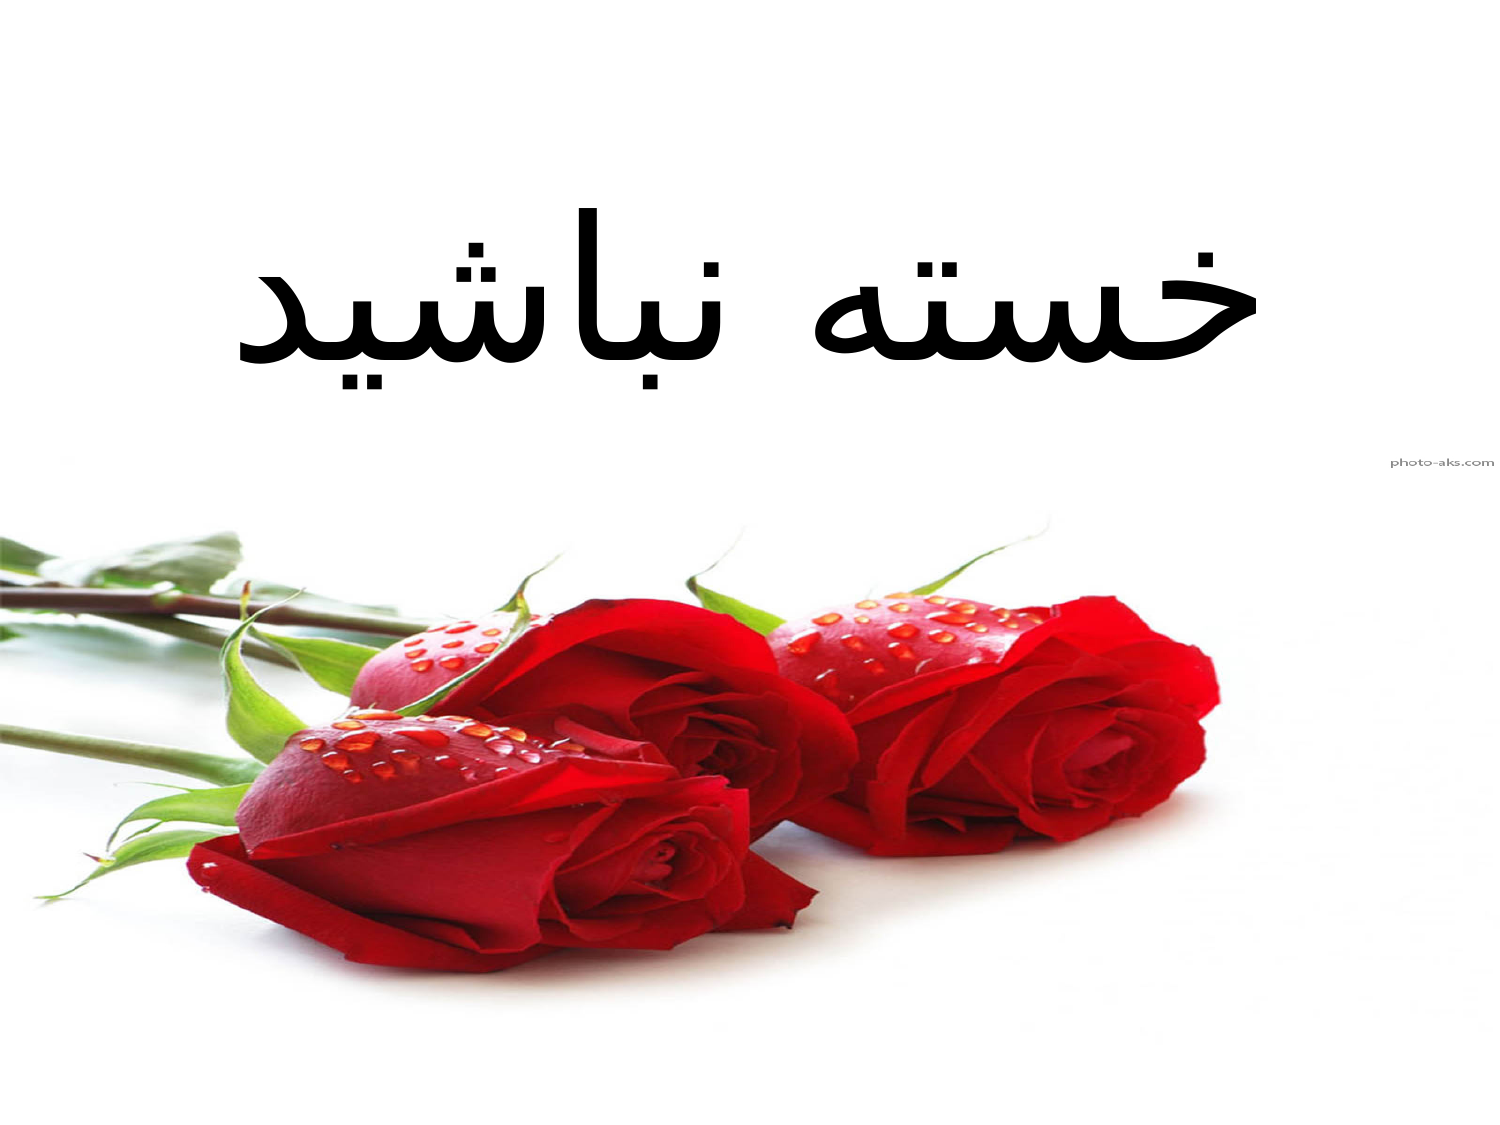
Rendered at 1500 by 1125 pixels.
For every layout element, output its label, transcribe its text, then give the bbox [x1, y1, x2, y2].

picture [0, 456, 1500, 1125]
title خسته نباشید [75, 45, 1425, 455]
